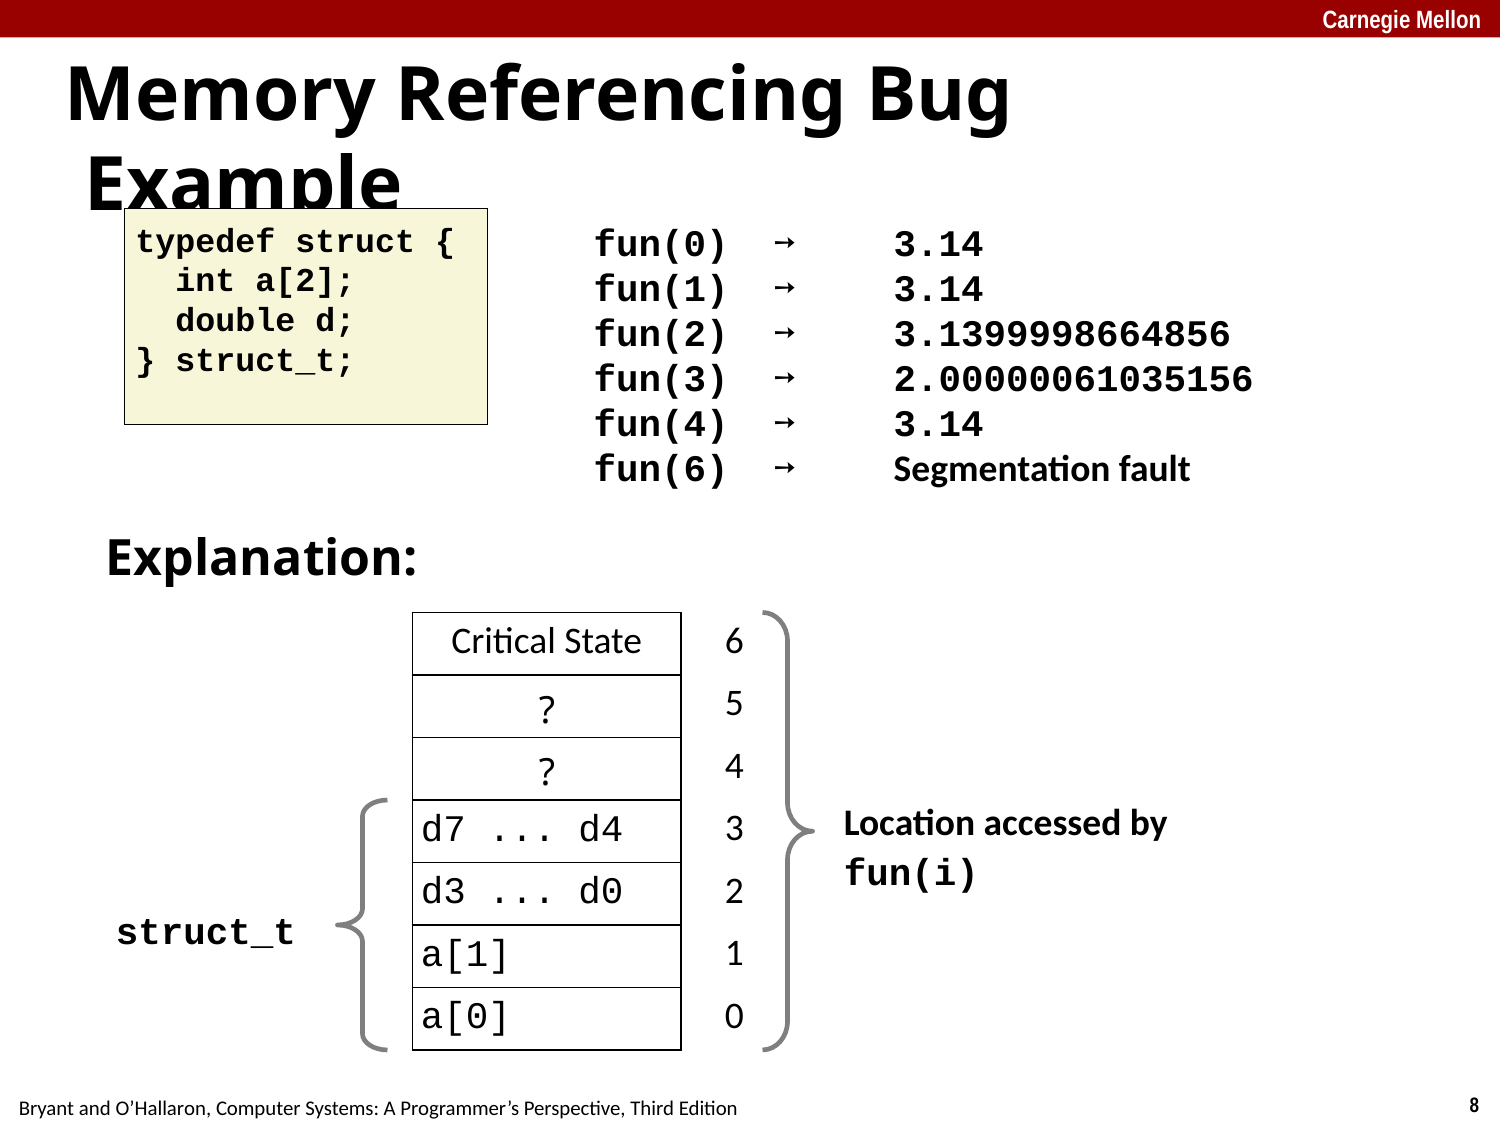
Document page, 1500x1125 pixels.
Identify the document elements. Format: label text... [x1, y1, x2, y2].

table_cell 5 [682, 675, 752, 737]
text_box [337, 800, 388, 1051]
text_box typedef struct { int a[2]; double d; } struct_t; [124, 208, 488, 425]
table_cell a[0] [413, 988, 680, 1049]
text_box [762, 612, 813, 1050]
text_box Location accessed by fun(i) [837, 787, 1186, 894]
title Memory Referencing Bug Example [58, 8, 1305, 263]
table_cell ? [413, 676, 680, 737]
table_header Critical State [413, 613, 680, 674]
text_box Explanation: [105, 524, 418, 586]
table_cell 4 [682, 737, 752, 800]
table_cell a[1] [413, 926, 680, 987]
text_box struct_t [101, 899, 311, 960]
table_cell d3 ... d0 [413, 863, 680, 924]
table_cell 2 [682, 862, 752, 925]
table_cell 1 [682, 925, 752, 987]
table_cell ? [413, 738, 680, 799]
table_cell 0 [682, 987, 752, 1050]
text_box fun(0) ➙ 3.14 fun(1) ➙ 3.14 fun(2) ➙ 3.1399998664856 fun(3) ➙ 2.00000061035156 fun(4) ➙ 3.14 fun(6) ➙ Segmentation fault [587, 212, 1313, 438]
text_box [0, 0, 1500, 38]
table_header 6 [682, 613, 752, 675]
table_cell 3 [682, 800, 752, 862]
table_cell d7 ... d4 [413, 801, 680, 862]
text_box Carnegie Mellon [1322, 3, 1500, 33]
